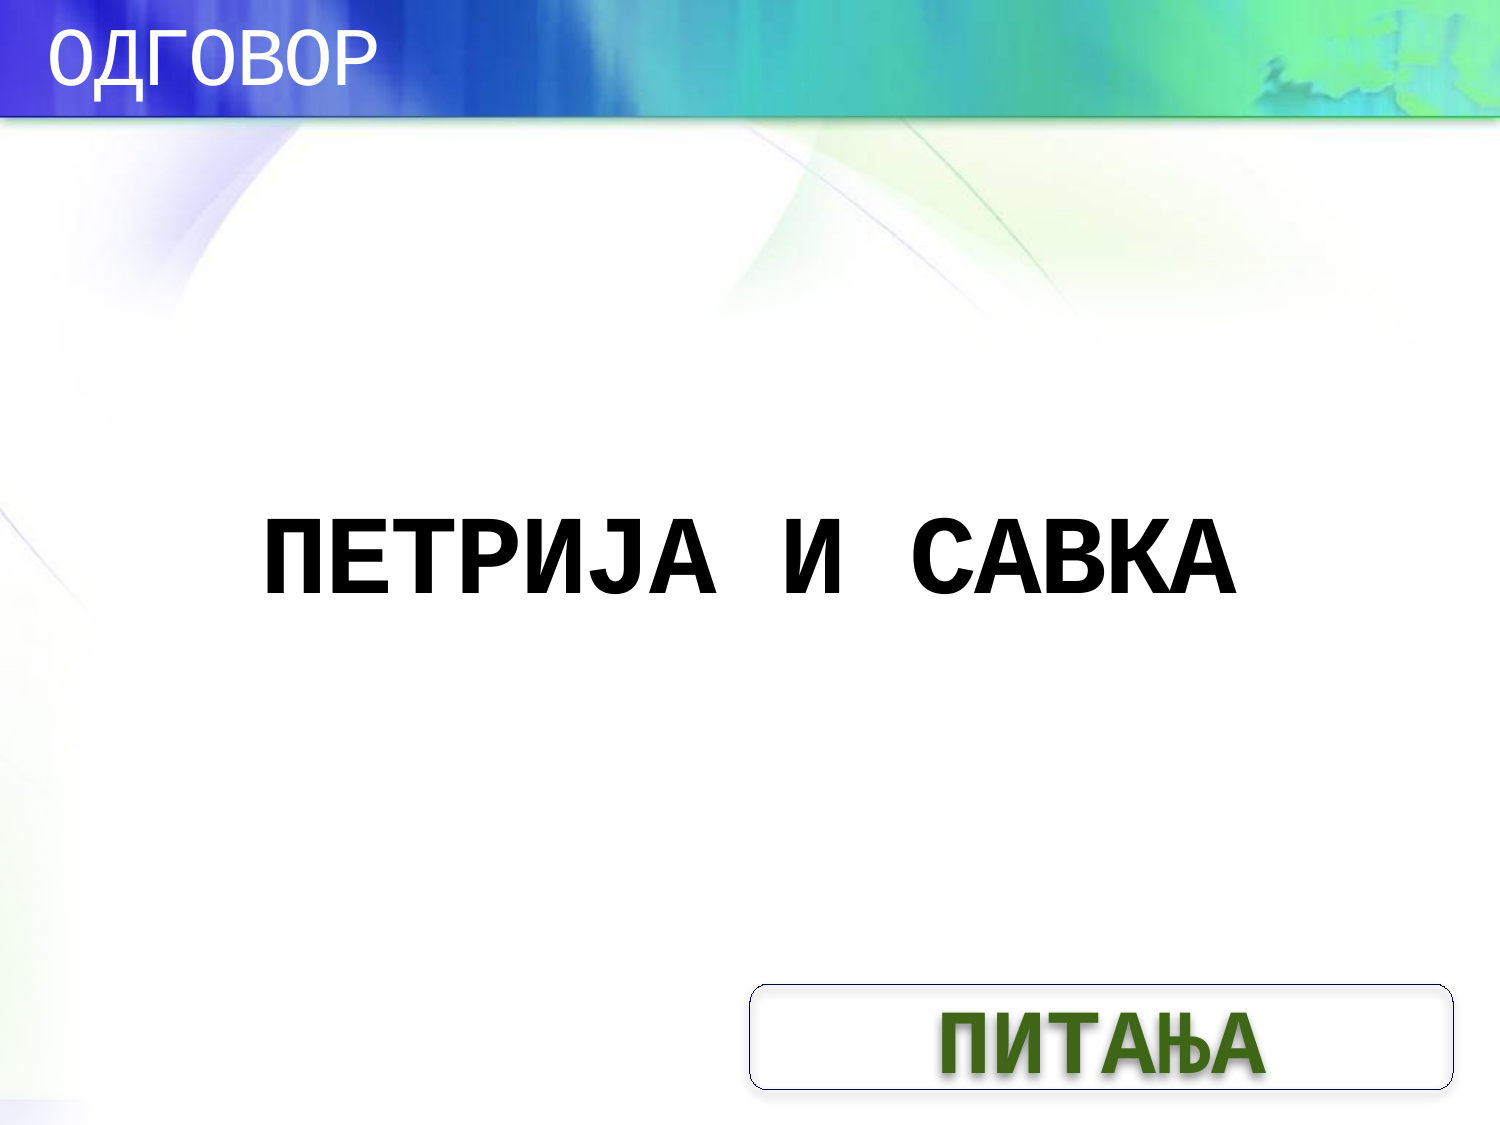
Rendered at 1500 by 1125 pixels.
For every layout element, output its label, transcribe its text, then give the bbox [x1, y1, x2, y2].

title ПЕТРИЈА И САВКА [117, 164, 1380, 950]
text_box ПИТАЊА [749, 984, 1454, 1090]
text_box ОДГОВОР [46, 0, 774, 118]
picture [0, 0, 1500, 1125]
